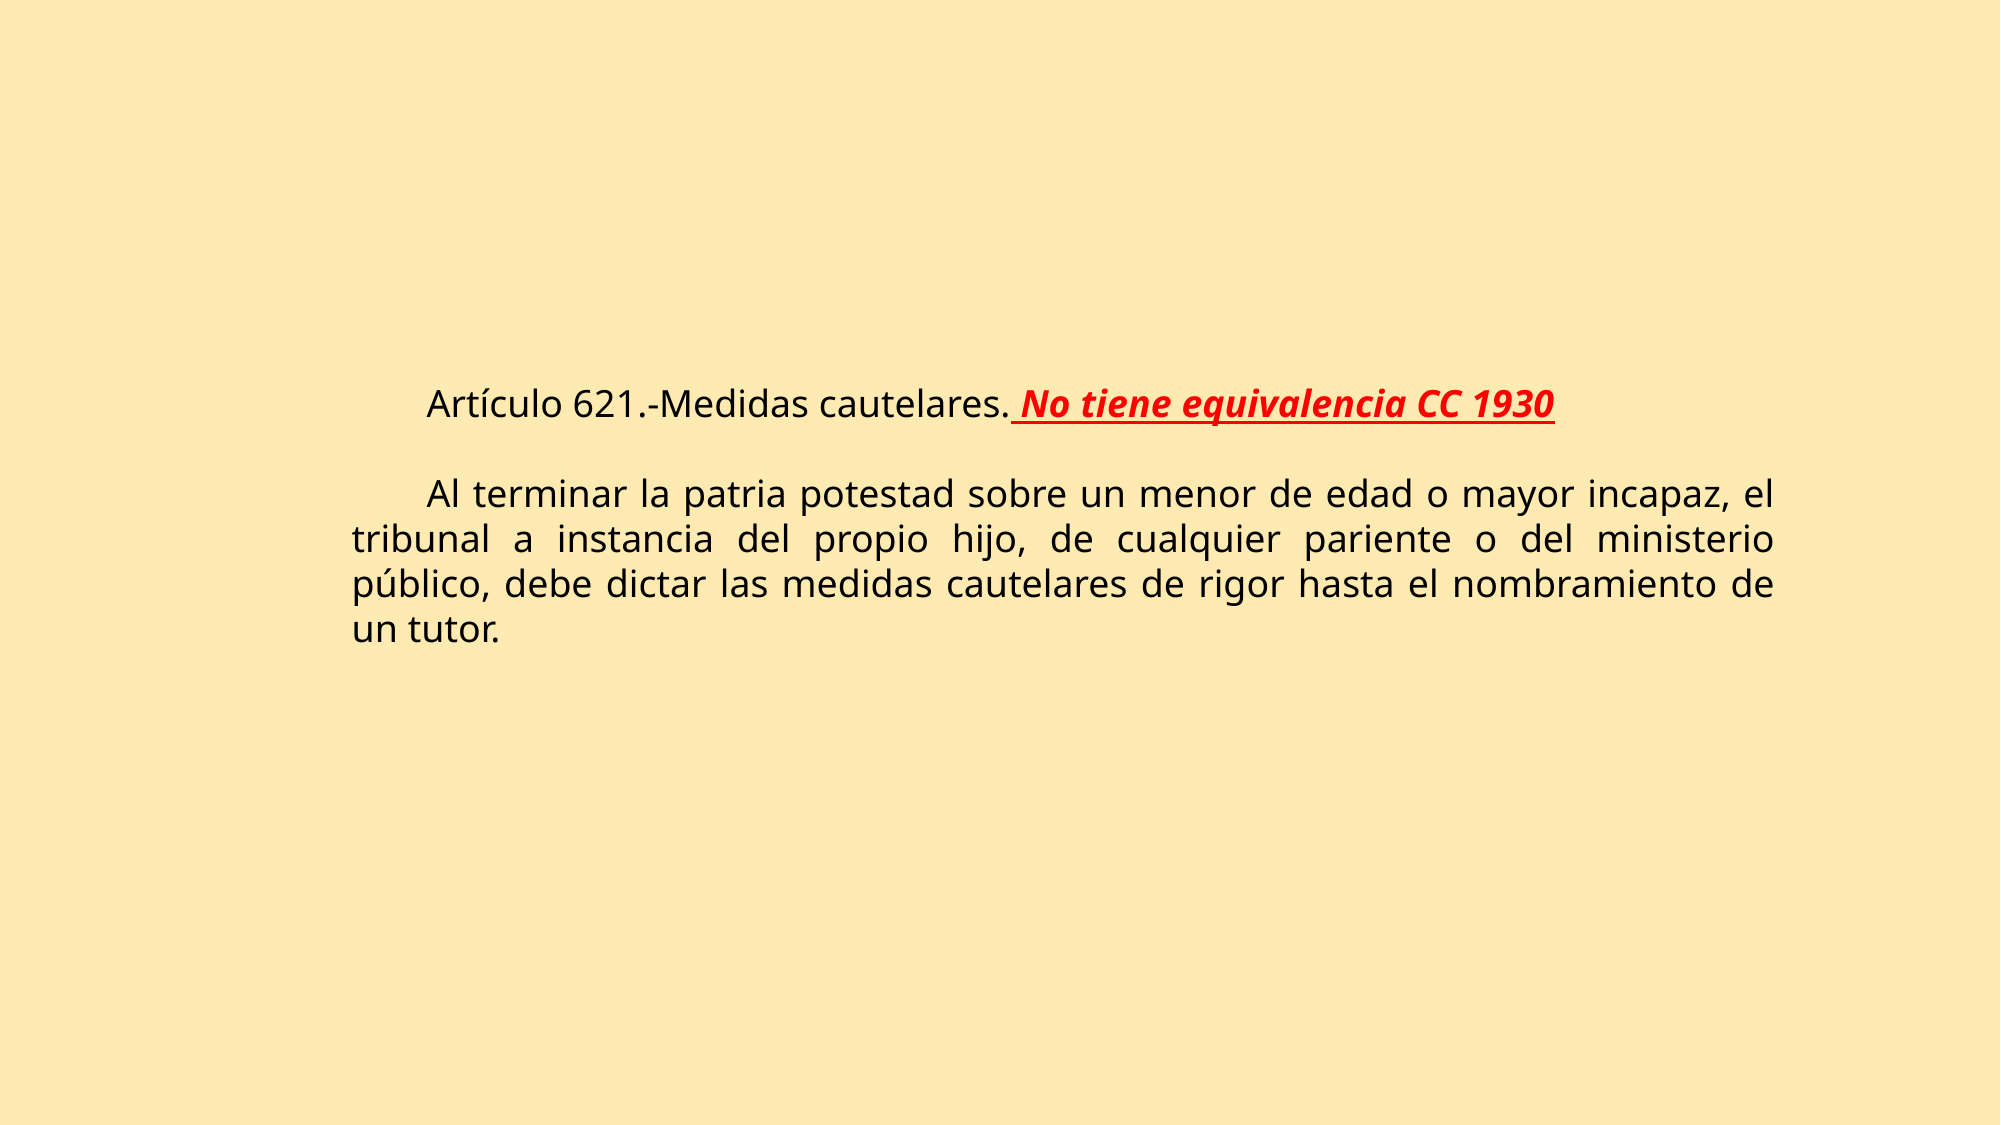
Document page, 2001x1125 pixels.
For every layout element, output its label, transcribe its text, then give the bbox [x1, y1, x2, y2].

text_box Artículo 621.-Medidas cautelares. No tiene equivalencia CC 1930 Al terminar la patria potestad sobre un menor de edad o mayor incapaz, el tribunal a instancia del propio hijo, de cualquier pariente o del ministerio público, debe dictar las medidas cautelares de rigor hasta el nombramiento de un tutor. [336, 373, 1791, 658]
